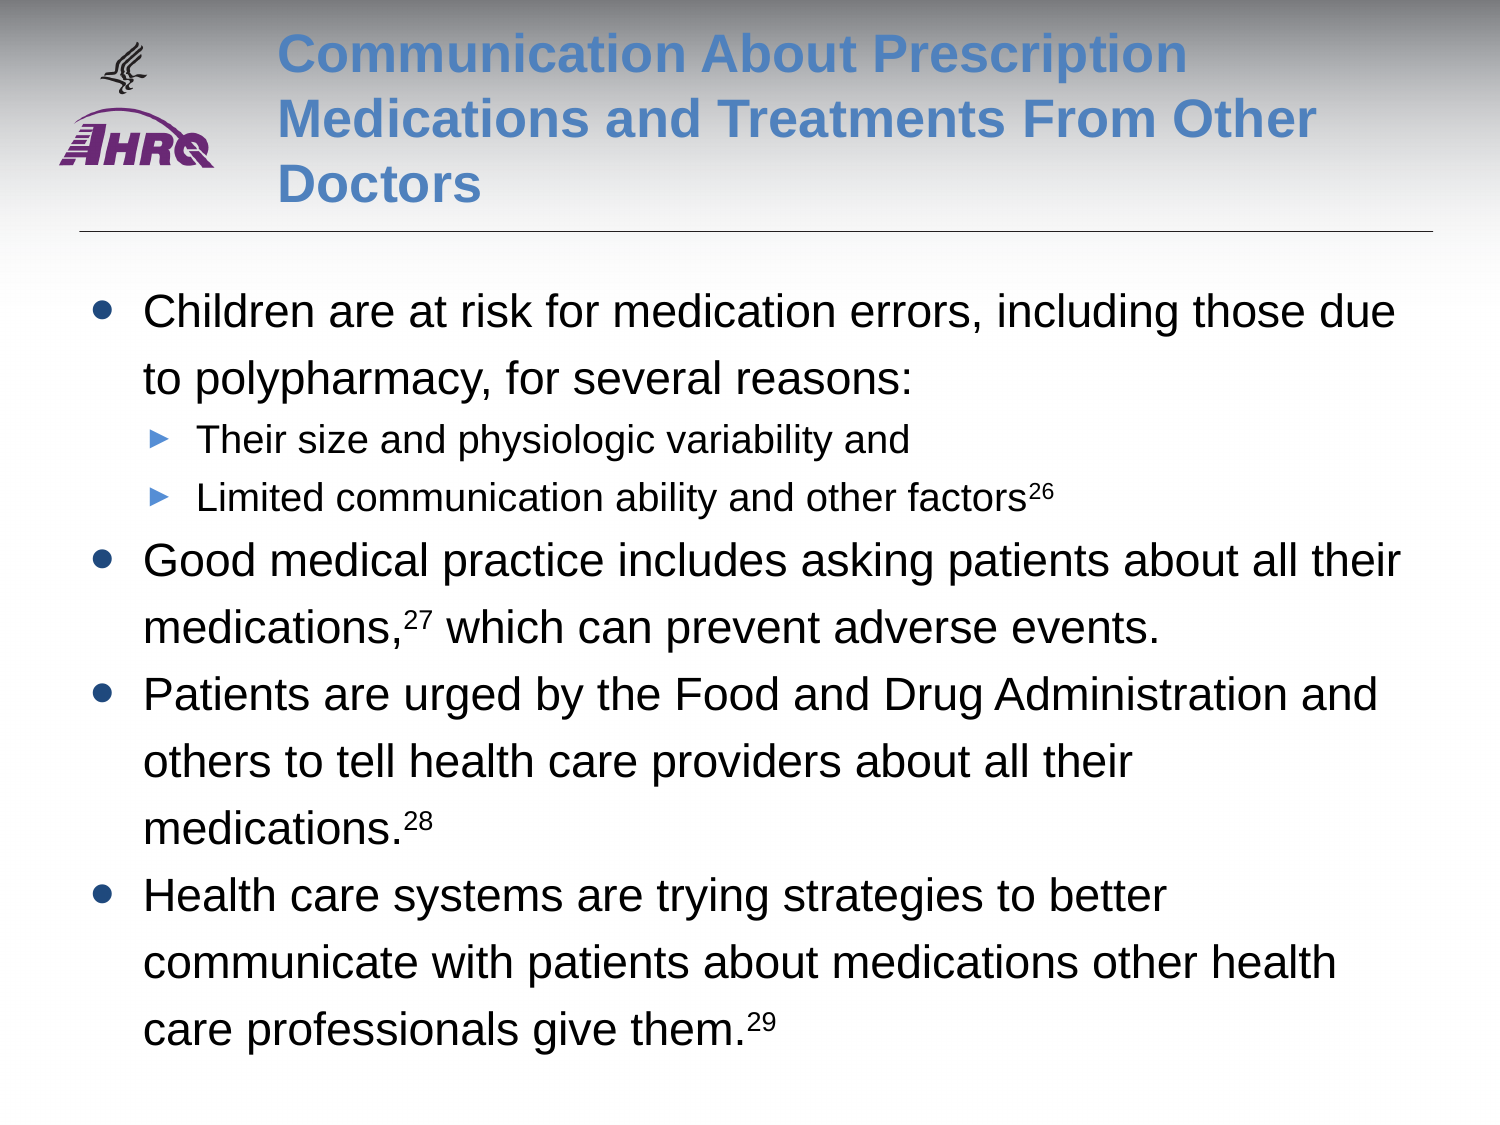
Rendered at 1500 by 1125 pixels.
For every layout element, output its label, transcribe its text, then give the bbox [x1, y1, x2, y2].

picture [0, 0, 1500, 1125]
title Communication About Prescription Medications and Treatments From Other Doctors [262, 45, 1425, 188]
list Children are at risk for medication errors, including those due to polypharmacy, for several reasons: Their size and physiologic variability and Limited communication ability and other factors26 Good medical practice includes asking patients about all their medications,27 which can prevent adverse events. Patients are urged by the Food and Drug Administration and others to tell health care providers about all their medications.28 Health care systems are trying strategies to better communicate with patients about medications other health care professionals give them.29 [75, 262, 1425, 1075]
